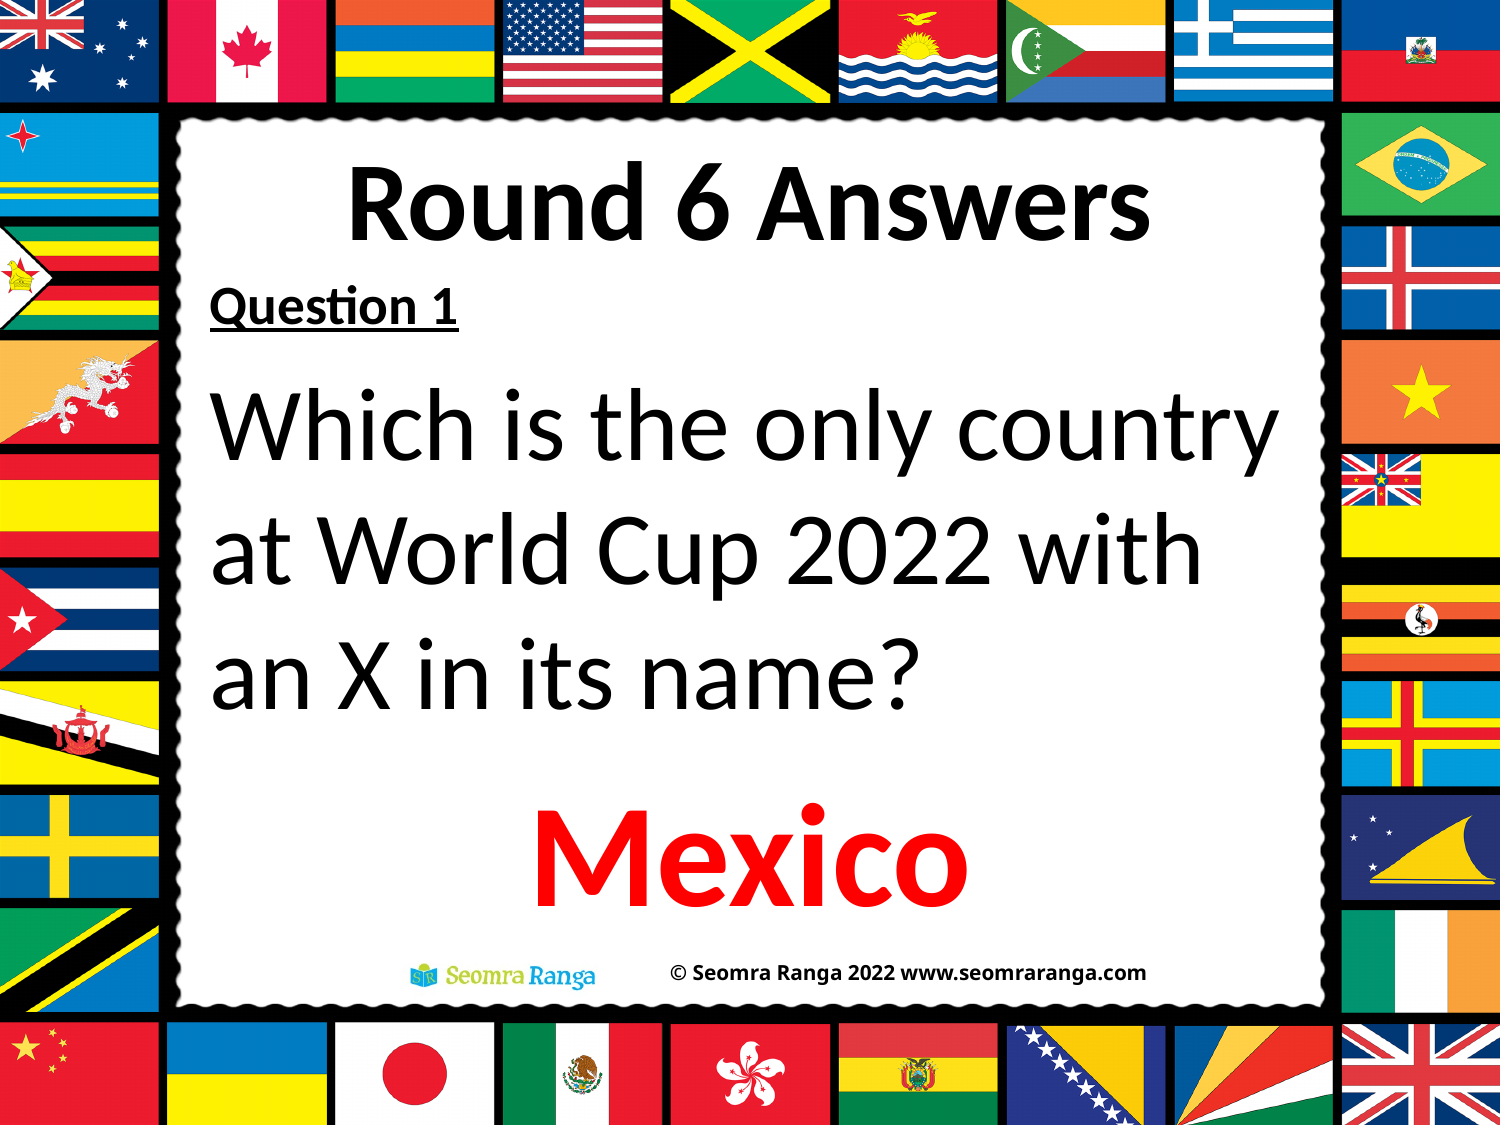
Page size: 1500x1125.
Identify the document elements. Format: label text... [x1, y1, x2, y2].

list Question 1 Which is the only country at World Cup 2022 with an X in its name? Mexico [194, 261, 1306, 953]
text_box © Seomra Ranga 2022 www.seomraranga.com [631, 953, 1187, 993]
picture [10, 122, 36, 150]
title Round 6 Answers [183, 101, 1317, 290]
picture [0, 0, 1500, 1125]
